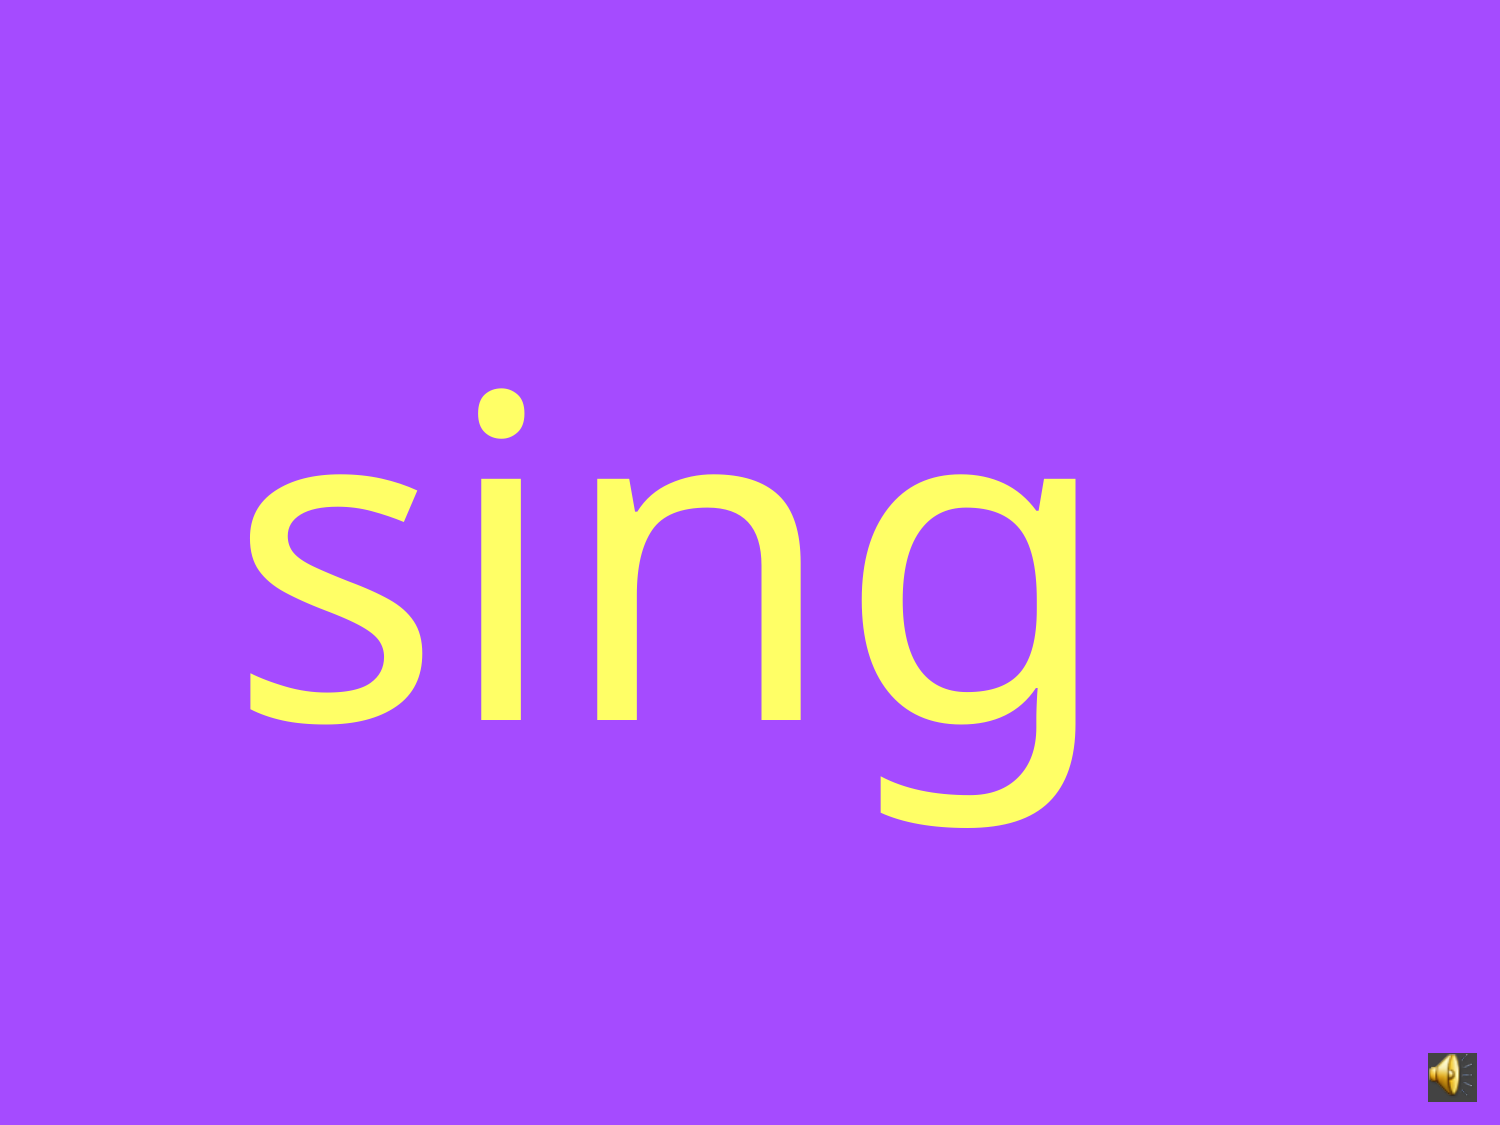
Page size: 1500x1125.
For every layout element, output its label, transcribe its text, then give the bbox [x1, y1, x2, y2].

picture [1427, 1052, 1478, 1103]
subtitle sing [212, 262, 1450, 763]
